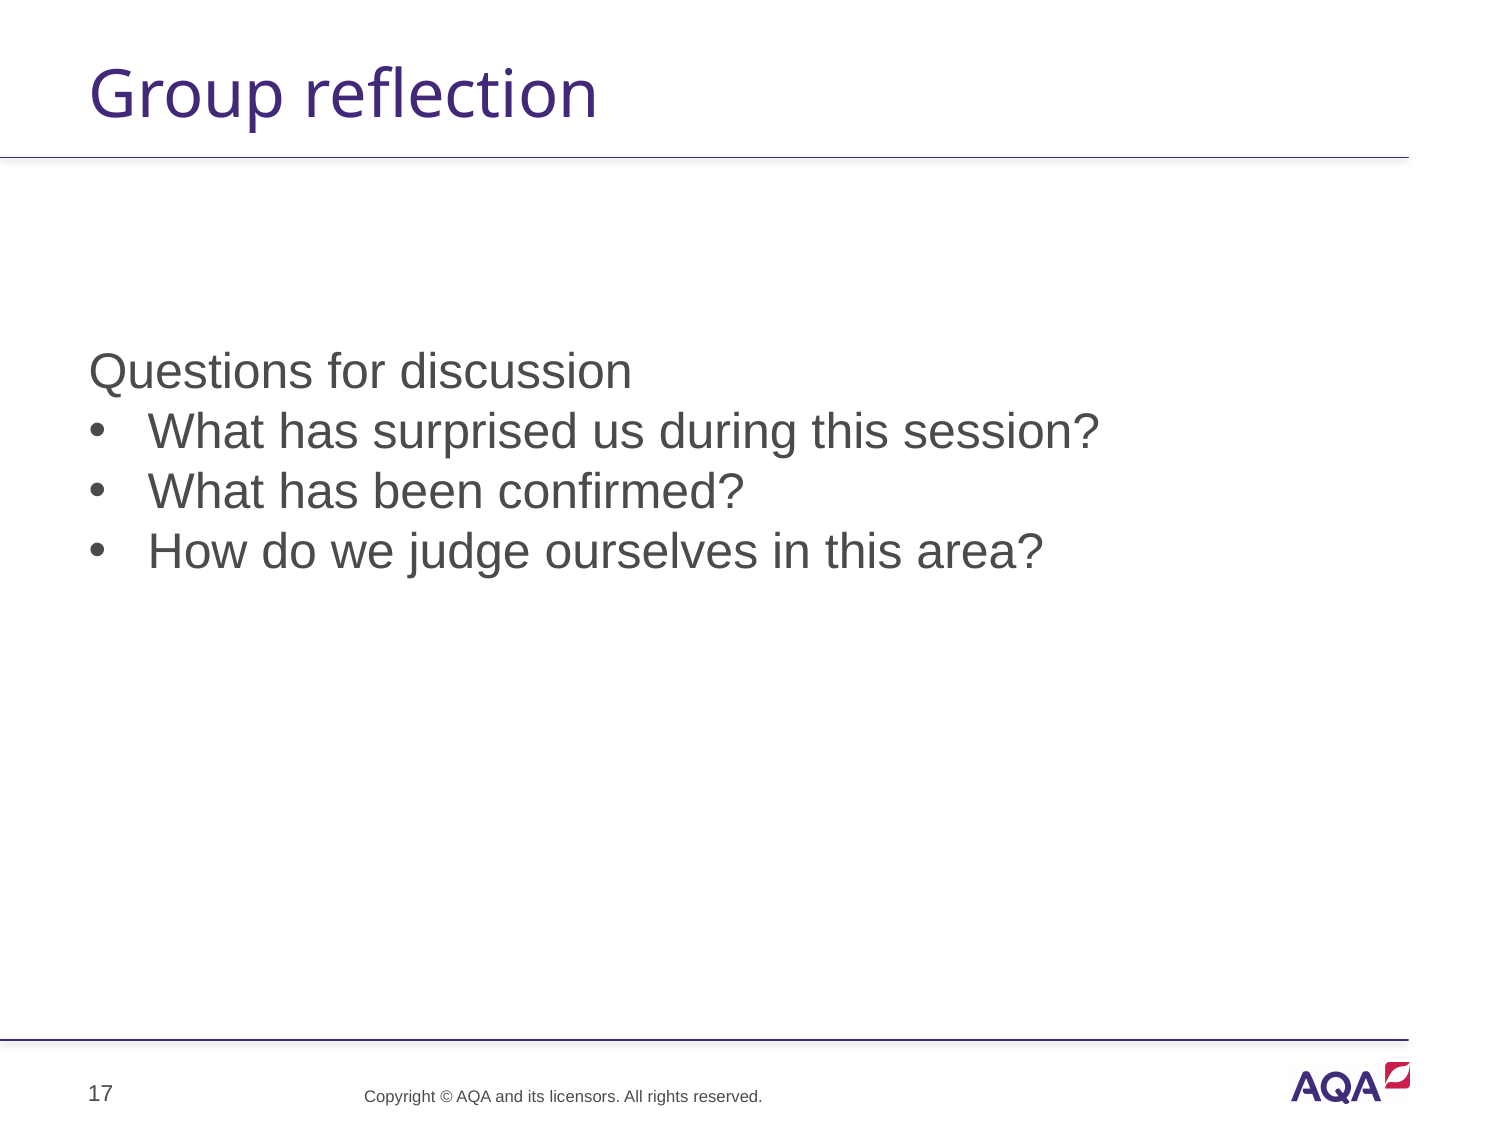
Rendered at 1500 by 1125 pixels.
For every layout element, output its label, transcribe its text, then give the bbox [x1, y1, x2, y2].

footer Copyright © AQA and its licensors. All rights reserved. [324, 1084, 764, 1124]
picture [1291, 1062, 1410, 1104]
title Group reflection [88, 72, 1409, 144]
list Questions for discussion What has surprised us during this session? What has been confirmed? How do we judge ourselves in this area? [88, 338, 1409, 1001]
slide_number 17 [72, 1062, 188, 1123]
